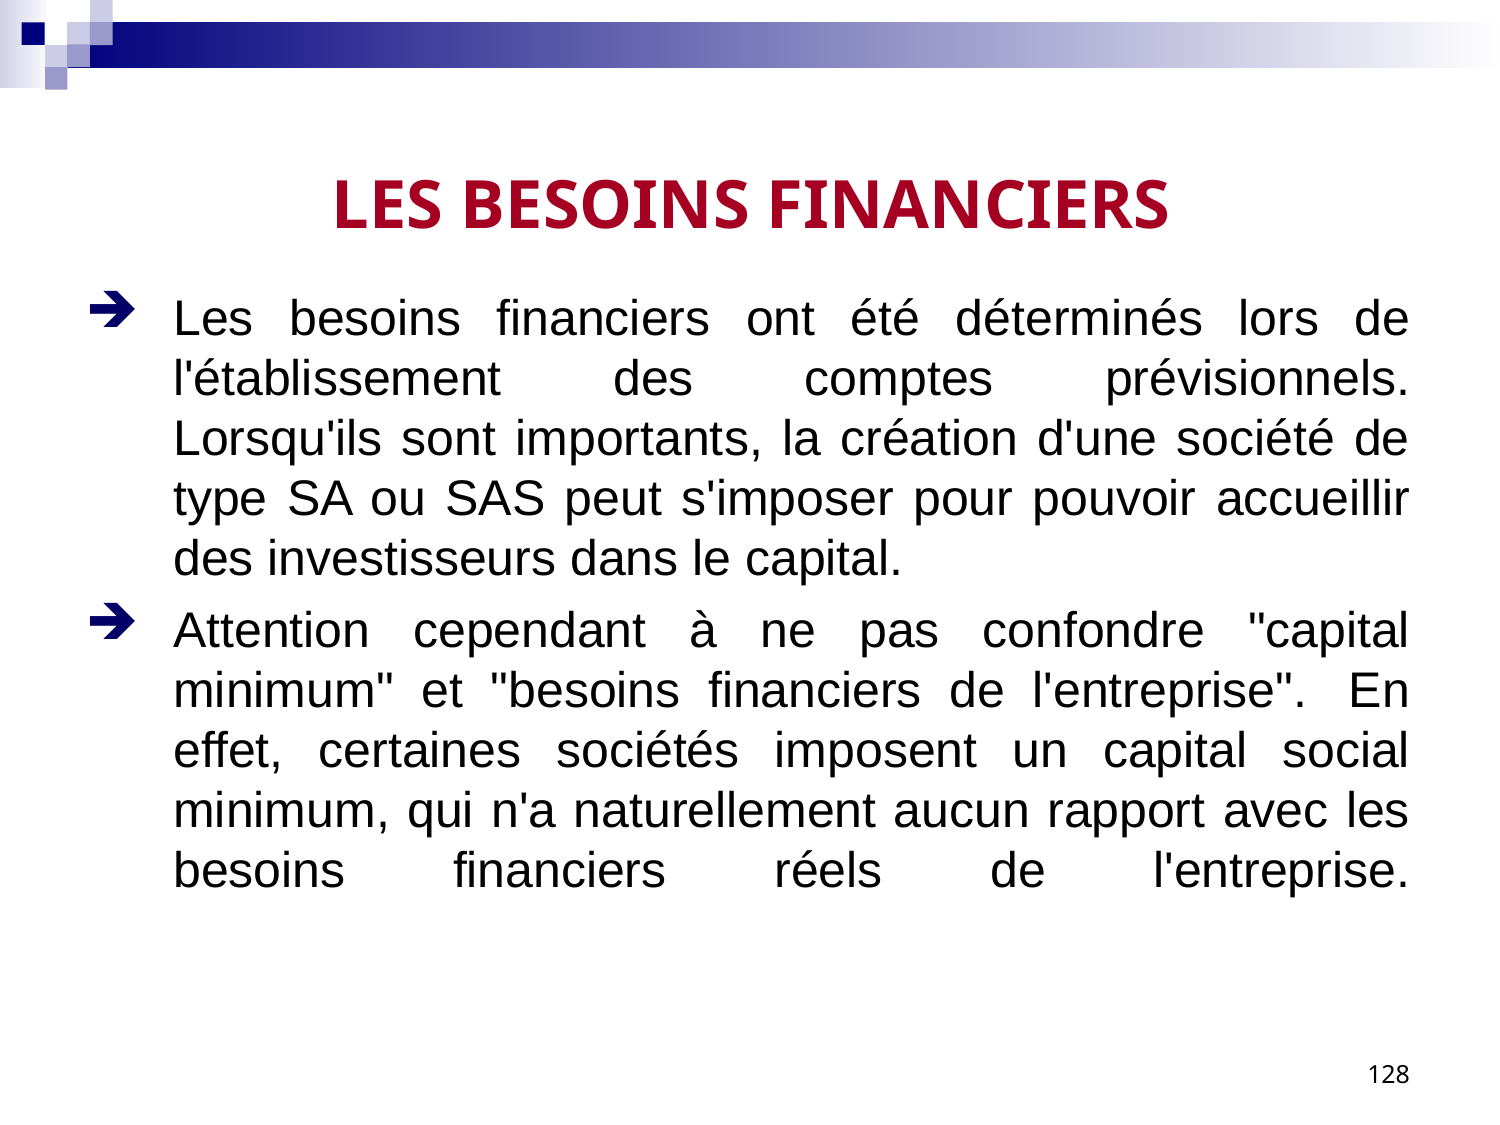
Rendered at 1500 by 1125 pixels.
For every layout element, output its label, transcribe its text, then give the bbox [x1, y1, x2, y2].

slide_number 128 [1074, 1025, 1425, 1100]
list Les besoins financiers ont été déterminés lors de l'établissement des comptes prévisionnels. Lorsqu'ils sont importants, la création d'une société de type SA ou SAS peut s'imposer pour pouvoir accueillir des investisseurs dans le capital. Attention cependant à ne pas confondre "capital minimum" et "besoins financiers de l'entreprise". En effet, certaines sociétés imposent un capital social minimum, qui n'a naturellement aucun rapport avec les besoins financiers réels de l'entreprise. [73, 278, 1424, 1025]
title LES BESOINS FINANCIERS [85, 89, 1436, 315]
